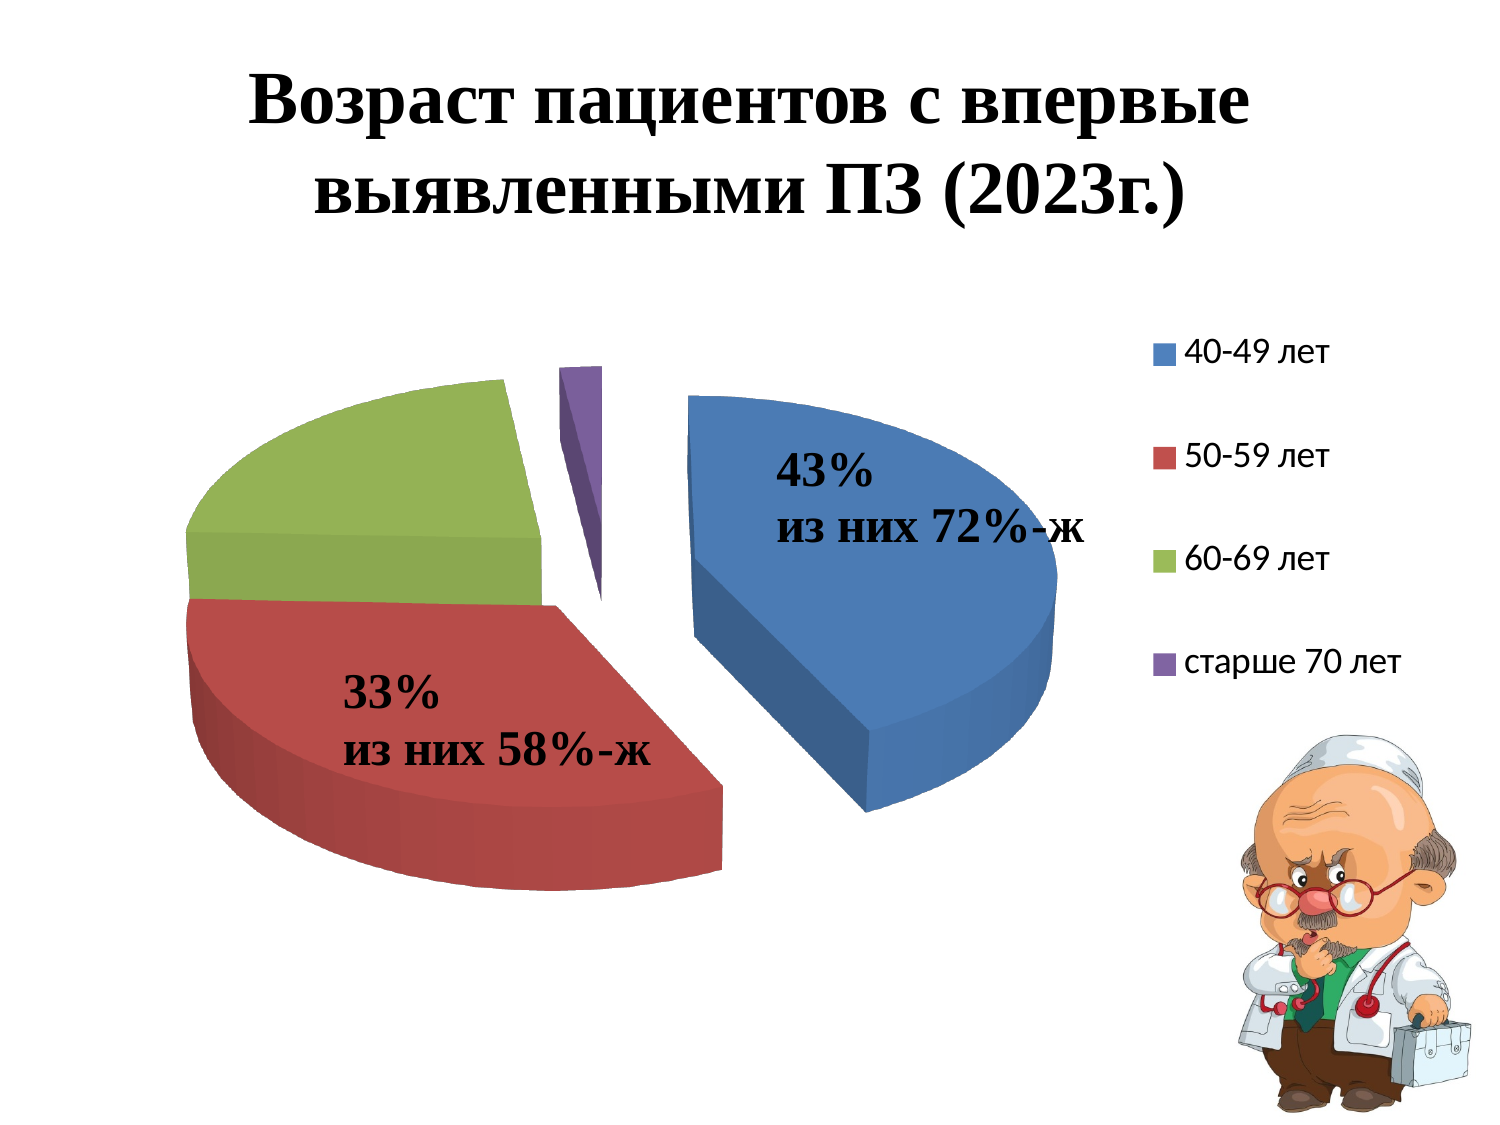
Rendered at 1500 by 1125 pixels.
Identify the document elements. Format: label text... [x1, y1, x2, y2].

chart [74, 262, 1426, 1006]
title Возраст пациентов с впервые выявленными ПЗ (2023г.) [75, 45, 1425, 233]
picture [1218, 724, 1500, 1125]
